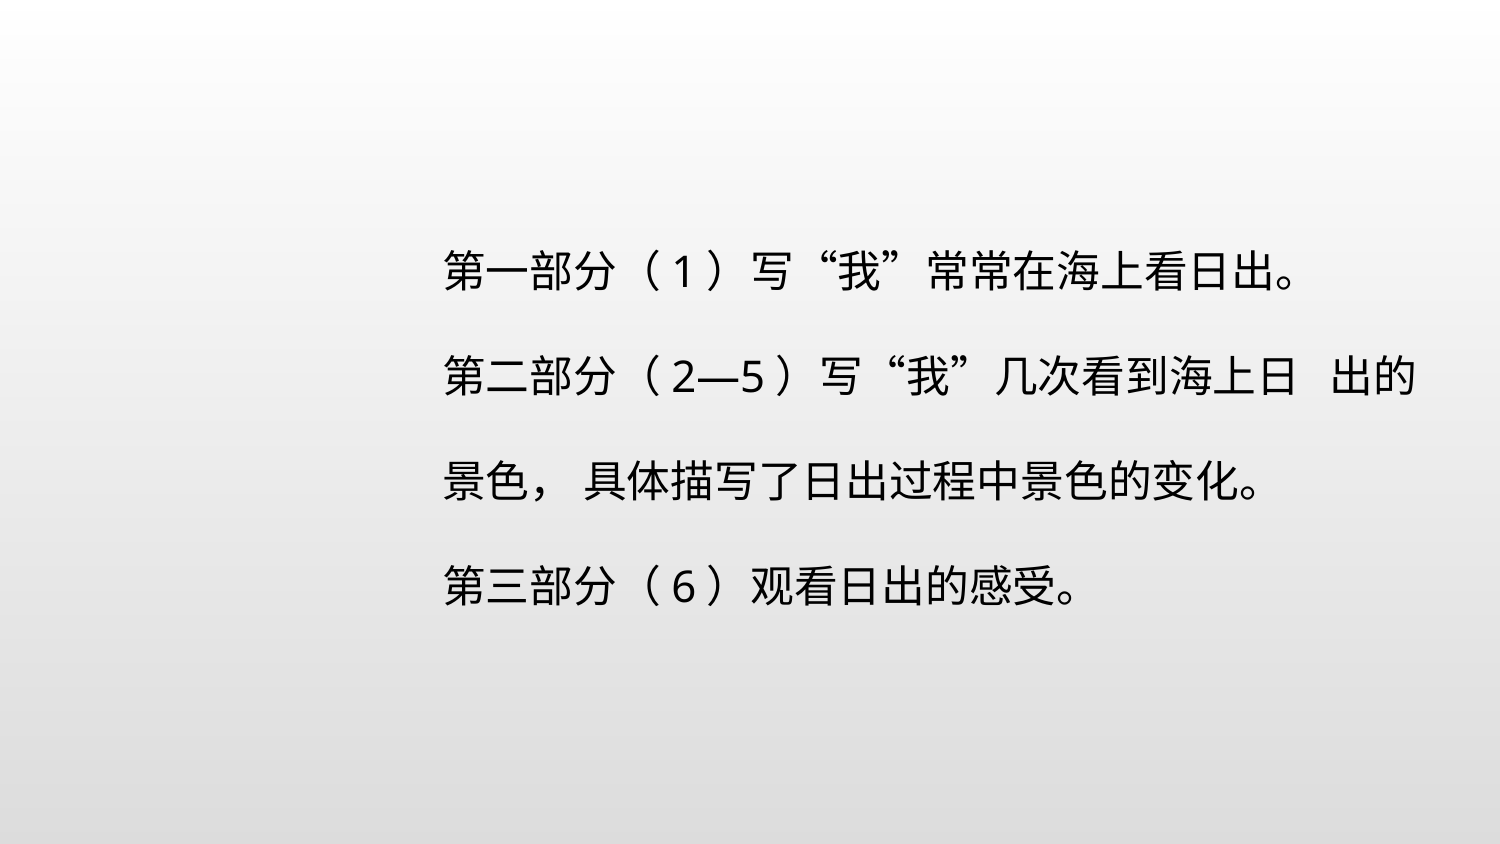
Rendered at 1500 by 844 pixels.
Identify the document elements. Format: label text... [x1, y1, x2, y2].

text_box 第一部分（1）写“我”常常在海上看日出。 第二部分（2—5）写“我”几次看到海上日 出的景色， 具体描写了日出过程中景色的变化。 第三部分（6）观看日出的感受。 [430, 185, 1455, 617]
